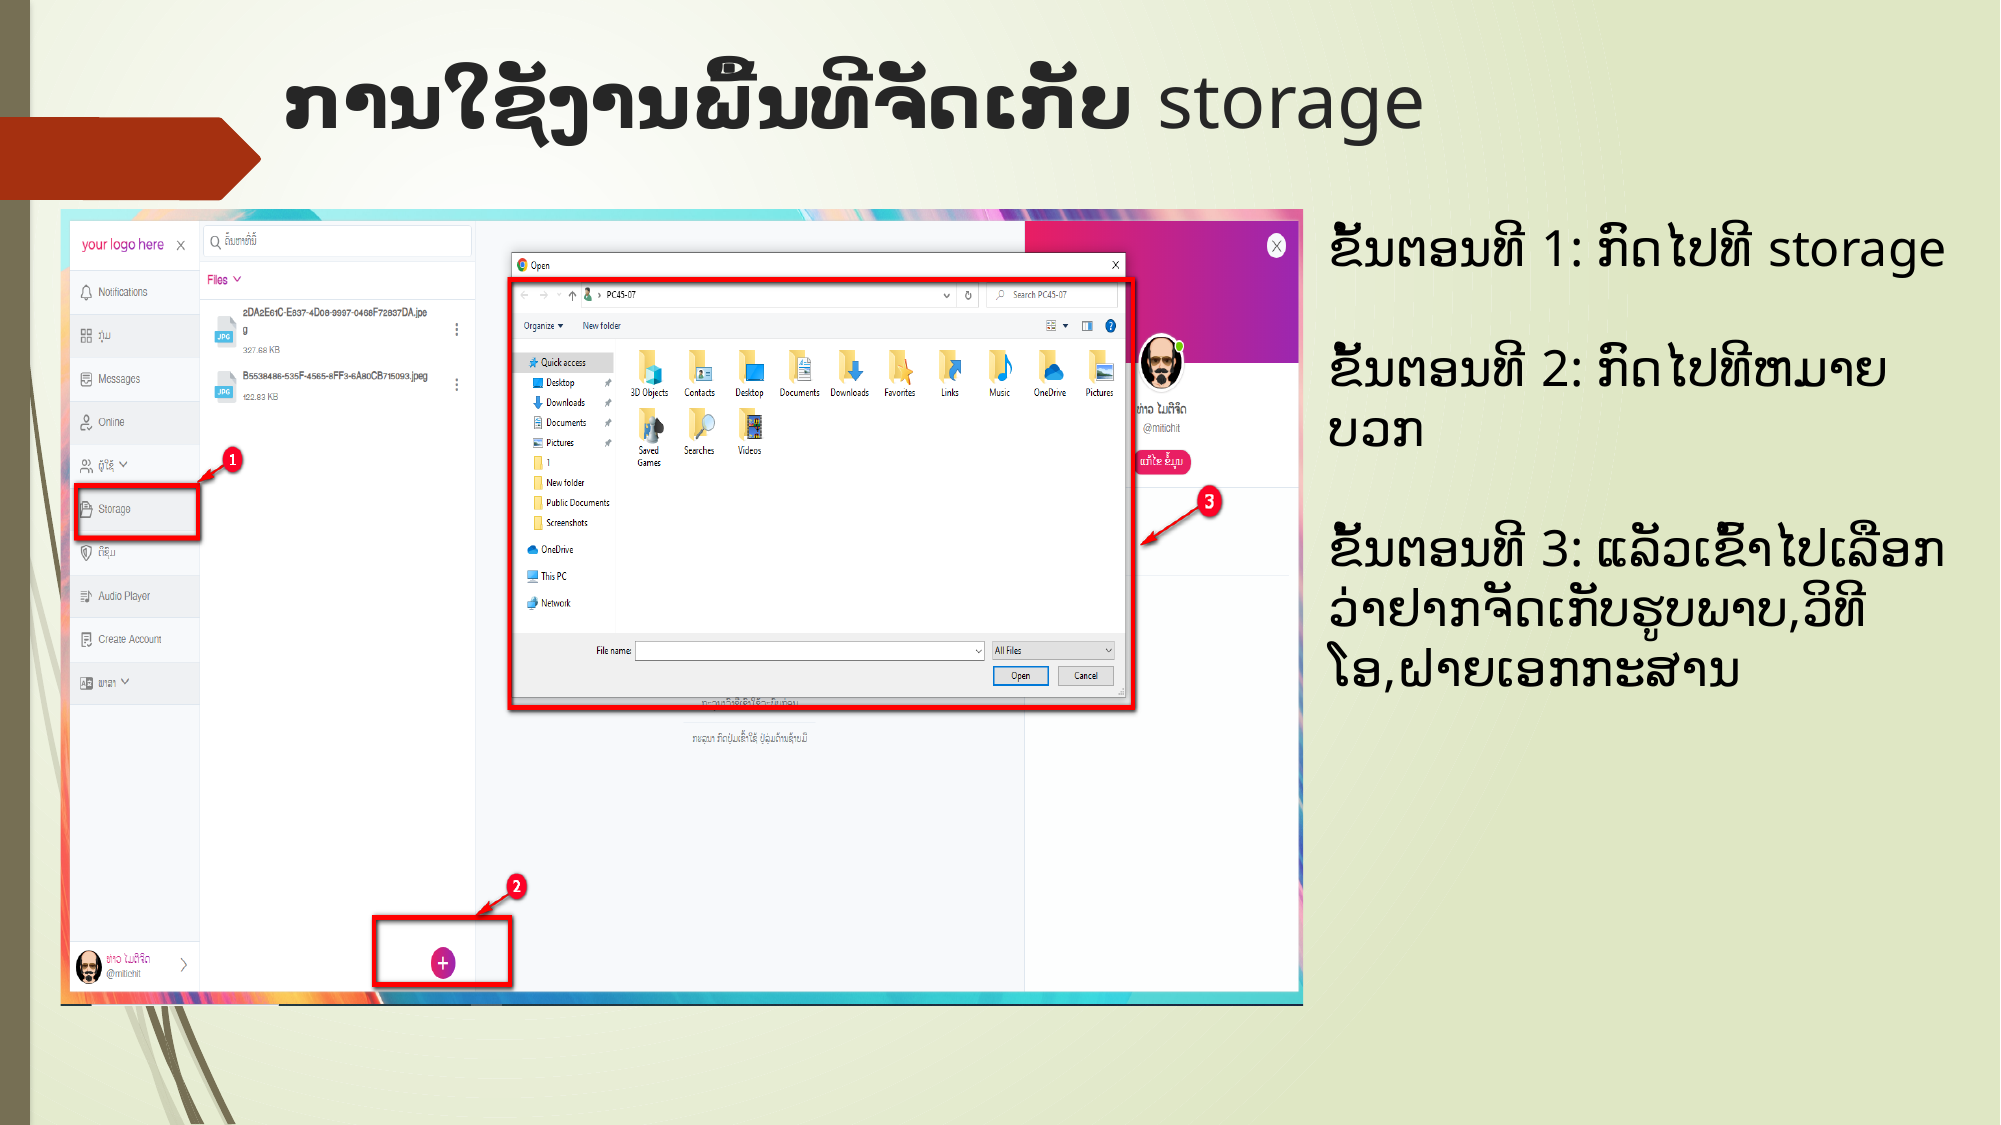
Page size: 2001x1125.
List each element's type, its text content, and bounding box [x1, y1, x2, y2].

text_box ຂັ້ນຕອນທີ 1: ກົດໄປທີ storage ຂັ້ນຕອນທີ 2: ກົດໄປທີຫມາຍບວກ ຂັ້ນຕອນທີ 3: ແລັວເຂົ້າໄປເລືອກວ່າຢາກຈັດເກັບຮູບພາບ,ວິທີໂອ,ຝາຍເອກກະສານ [1314, 209, 2000, 704]
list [60, 208, 1304, 1007]
title ການໃຊັງານພື້ນທີຈັດເກັບ storage [269, 45, 1731, 177]
